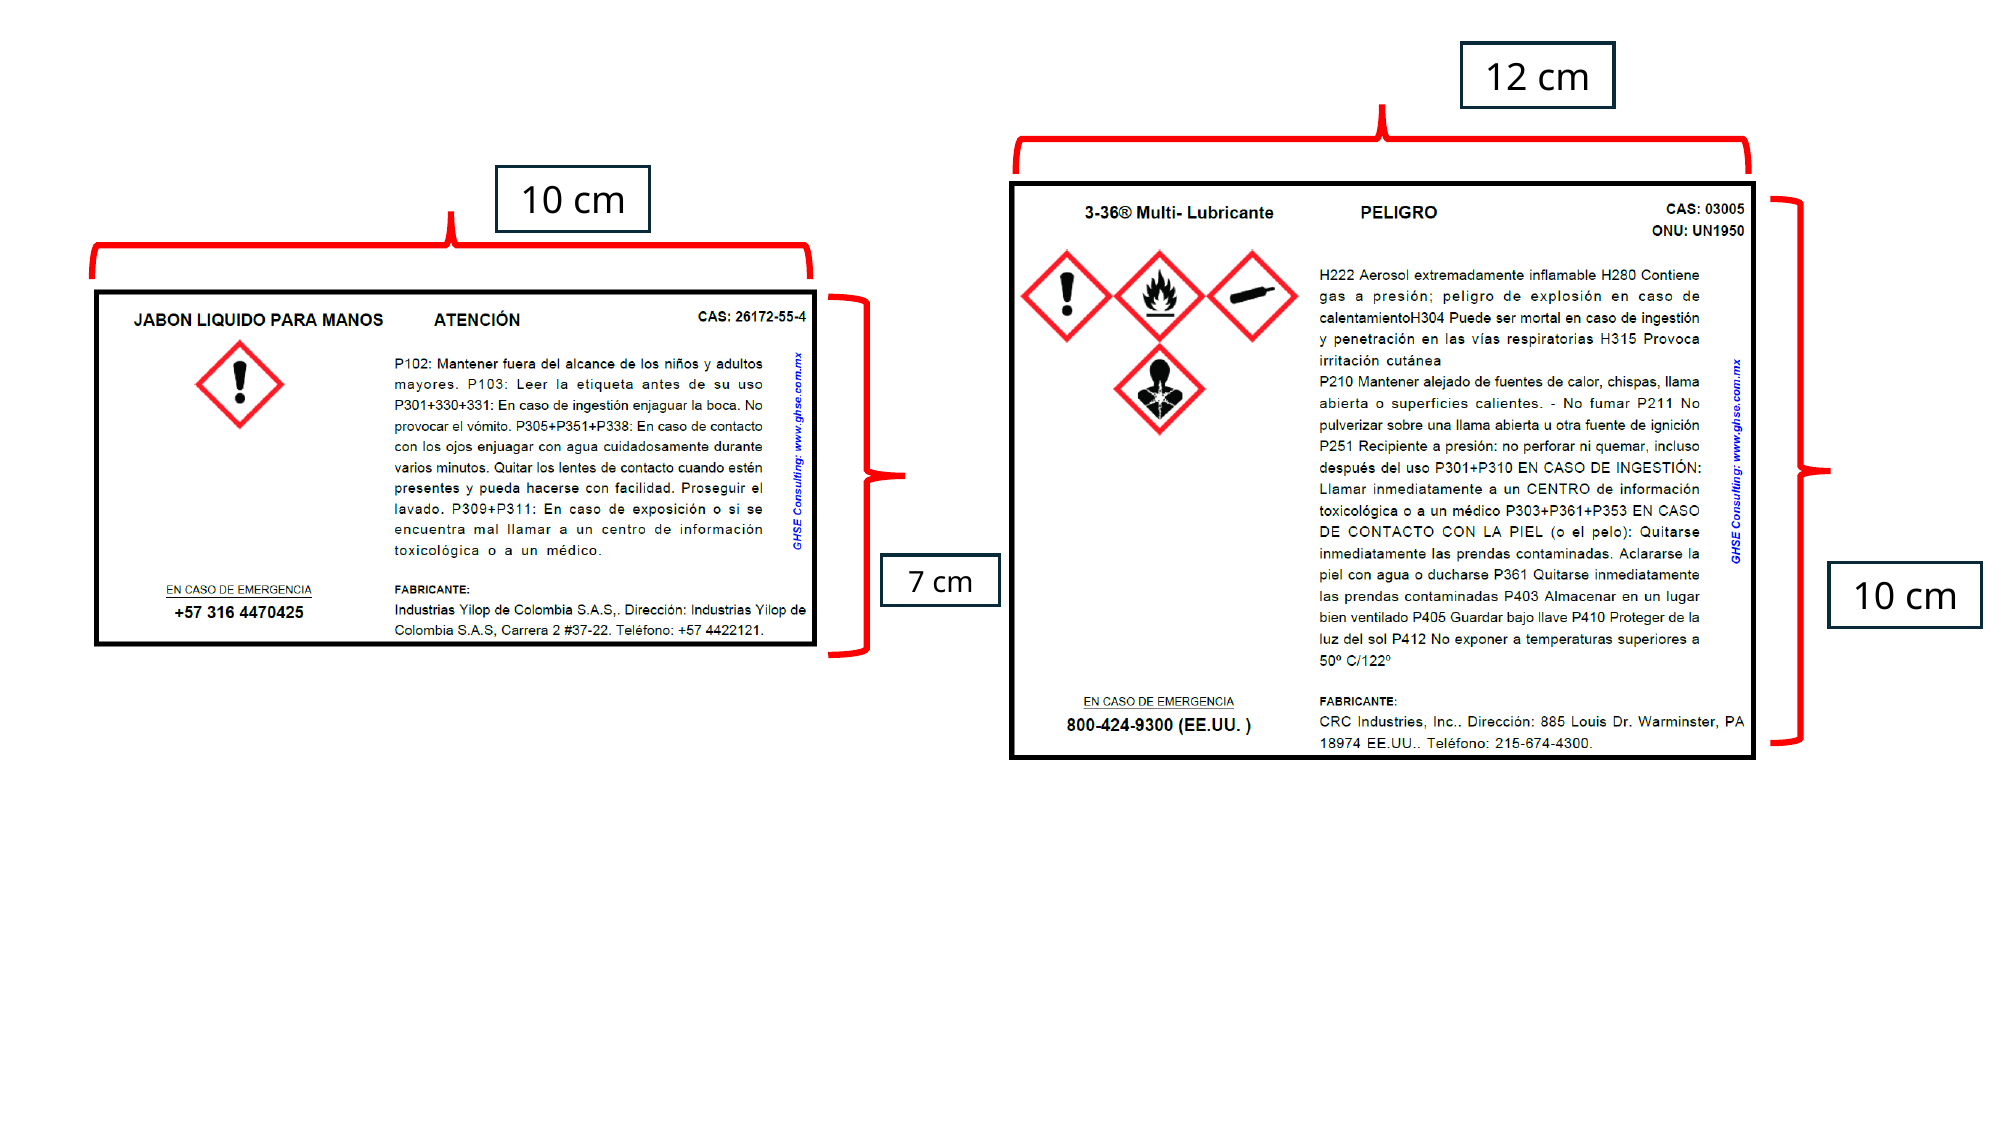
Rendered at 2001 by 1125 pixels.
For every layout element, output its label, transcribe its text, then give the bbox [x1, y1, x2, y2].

text_box [838, 295, 906, 657]
text_box 10 cm [495, 165, 651, 233]
text_box 12 cm [1460, 41, 1616, 109]
text_box [90, 211, 812, 278]
text_box [1771, 197, 1831, 745]
picture [79, 278, 838, 674]
text_box [1014, 104, 1751, 173]
text_box 10 cm [1827, 561, 1983, 629]
picture [999, 173, 1771, 769]
text_box 7 cm [880, 553, 999, 607]
